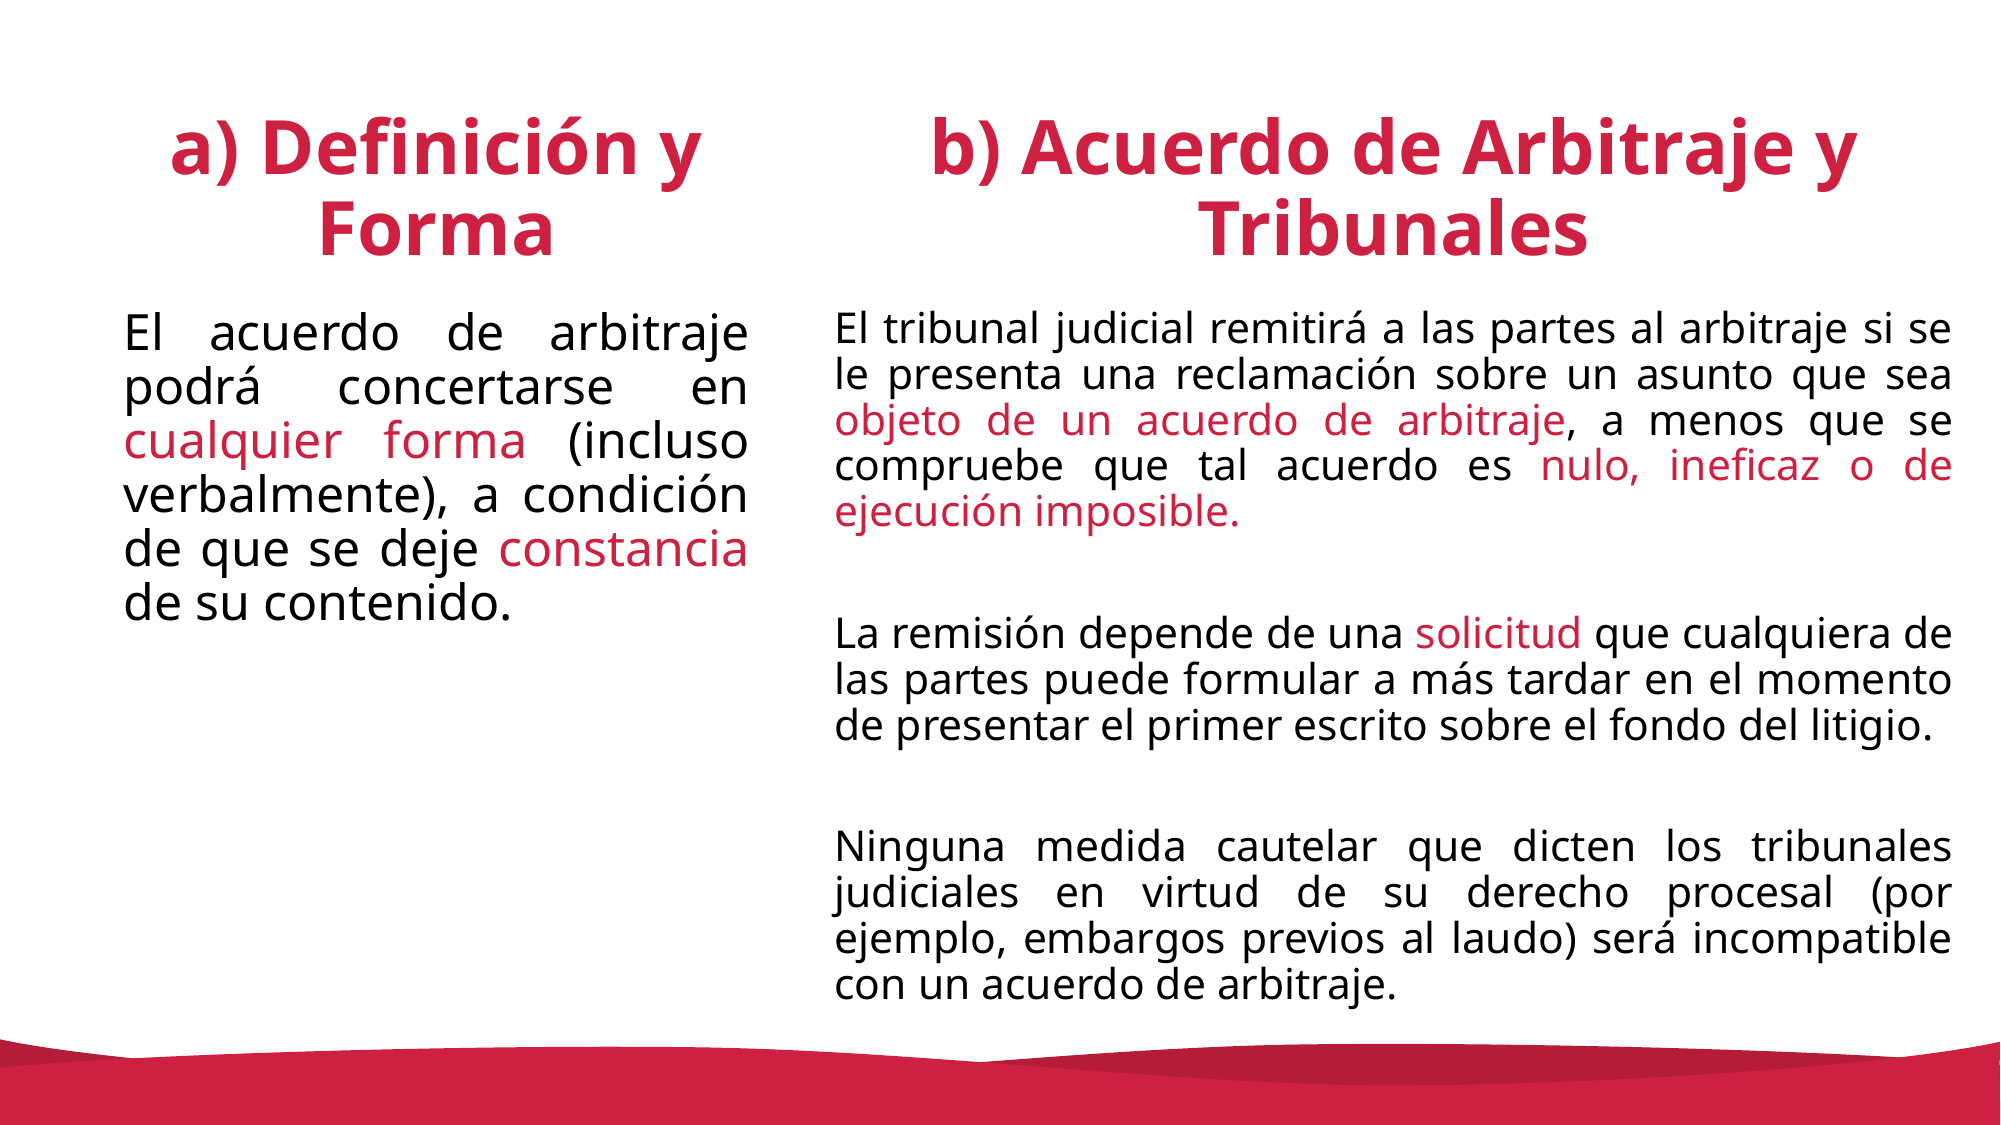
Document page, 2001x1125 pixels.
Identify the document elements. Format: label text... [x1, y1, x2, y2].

text_box b) Acuerdo de Arbitraje y Tribunales [819, 81, 1969, 299]
text_box El tribunal judicial remitirá a las partes al arbitraje si se le presenta una reclamación sobre un asunto que sea objeto de un acuerdo de arbitraje, a menos que se compruebe que tal acuerdo es nulo, ineficaz o de ejecución imposible. La remisión depende de una solicitud que cualquiera de las partes puede formular a más tardar en el momento de presentar el primer escrito sobre el fondo del litigio. Ninguna medida cautelar que dicten los tribunales judiciales en virtud de su derecho procesal (por ejemplo, embargos previos al laudo) será incompatible con un acuerdo de arbitraje. [819, 299, 1969, 1043]
list El acuerdo de arbitraje podrá concertarse en cualquier forma (incluso verbalmente), a condición de que se deje constancia de su contenido. [108, 299, 765, 1014]
title a) Definición y Forma [53, 82, 819, 300]
